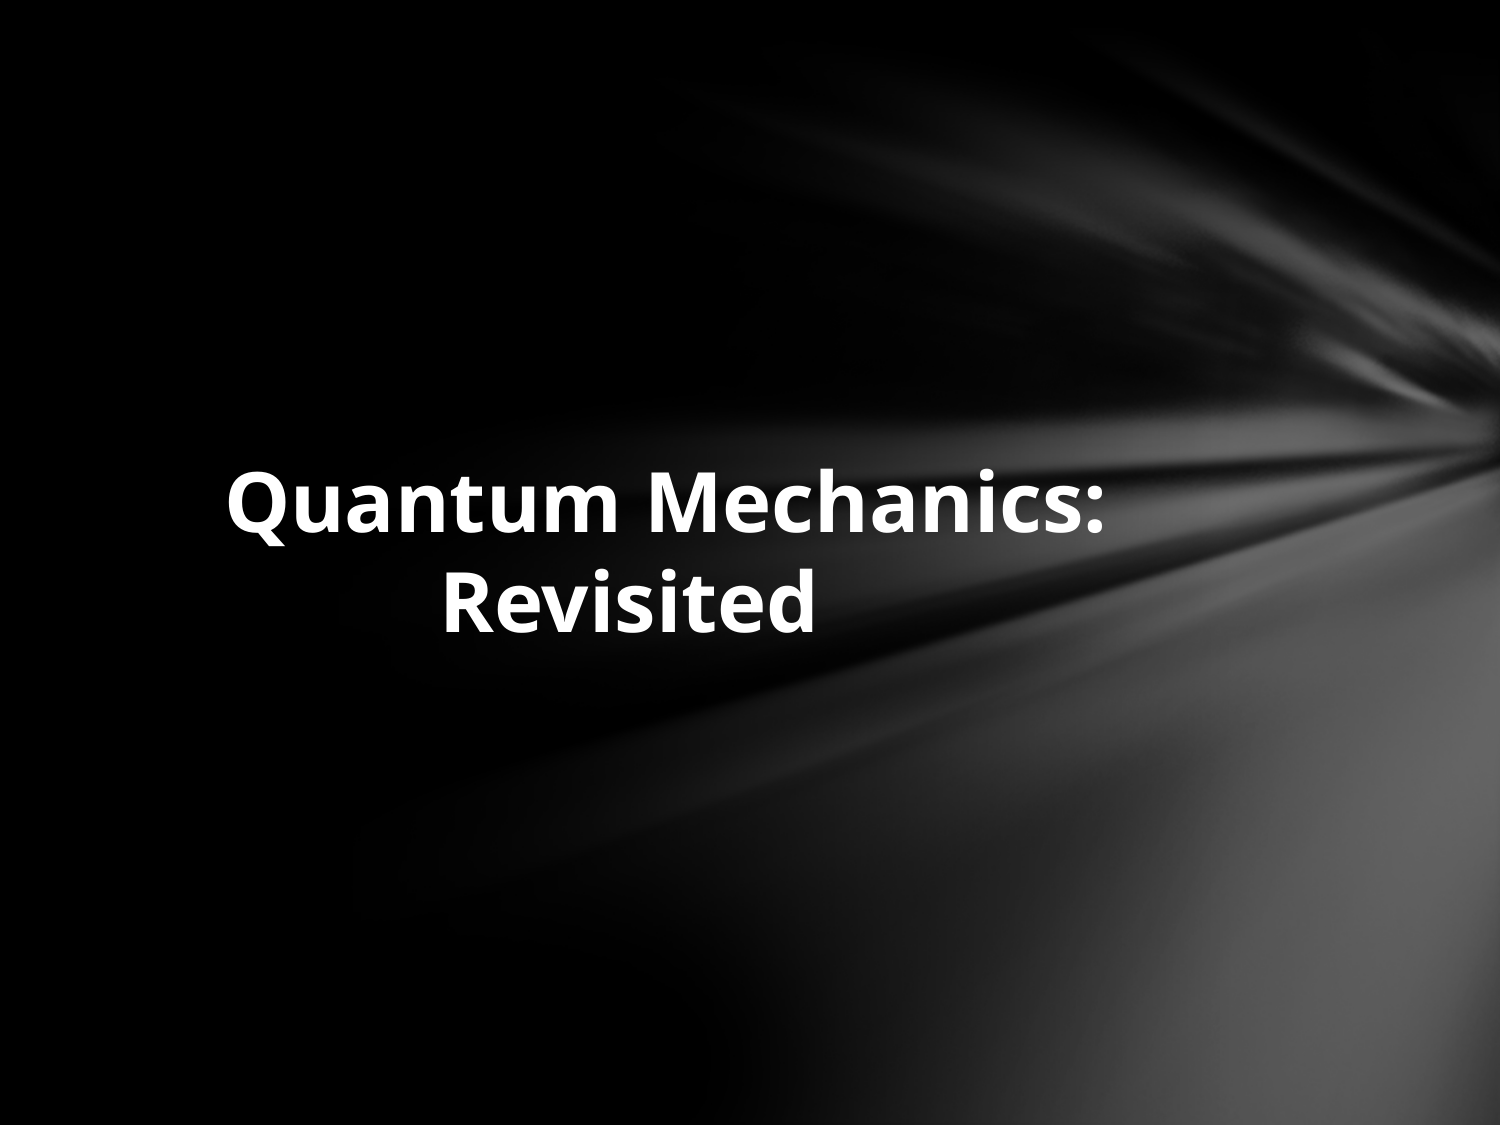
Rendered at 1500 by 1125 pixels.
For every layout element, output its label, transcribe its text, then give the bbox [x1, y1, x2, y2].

title Quantum Mechanics: Revisited [37, 312, 1388, 757]
